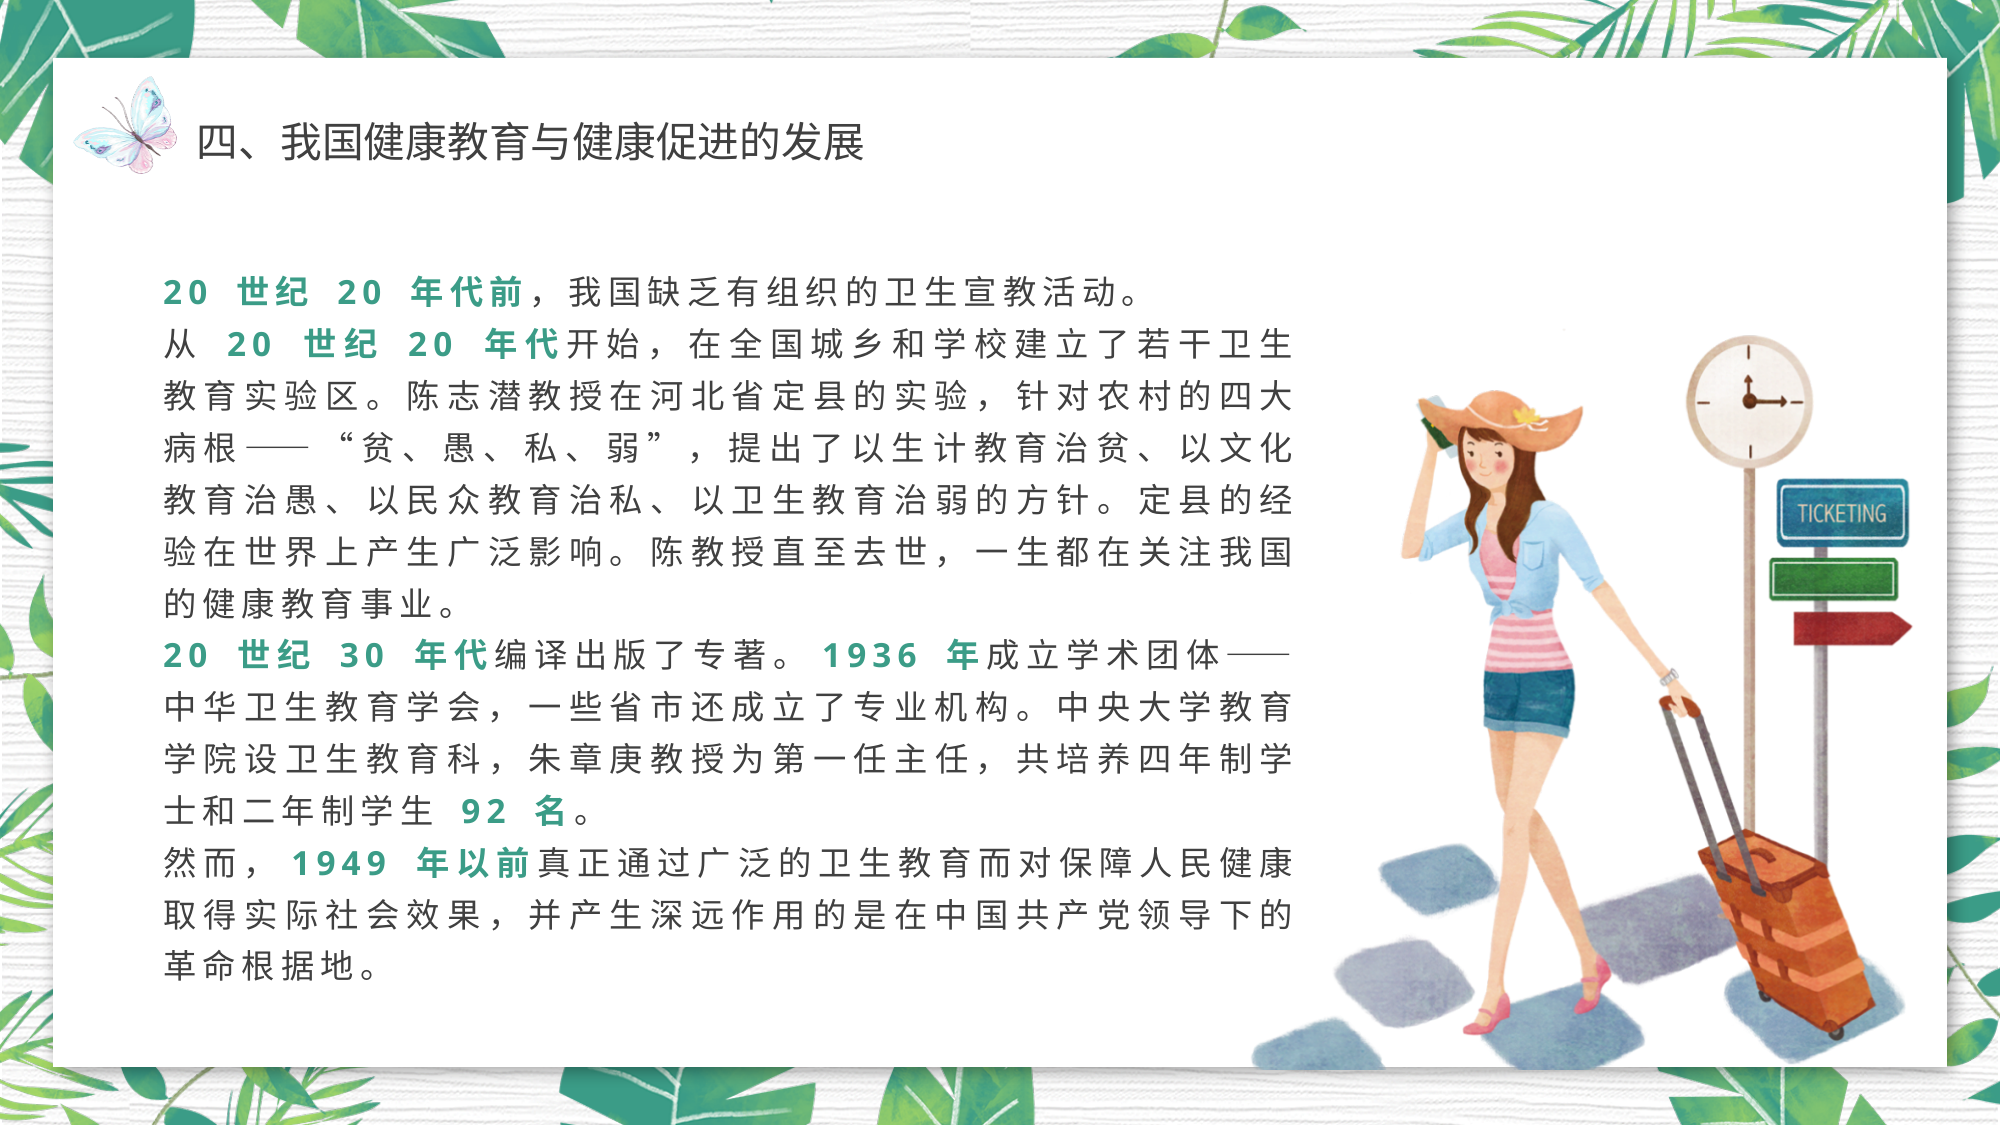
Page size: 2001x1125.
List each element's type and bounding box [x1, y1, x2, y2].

picture [1193, 291, 1972, 1070]
picture [73, 76, 177, 174]
text_box [0, 0, 2000, 1125]
